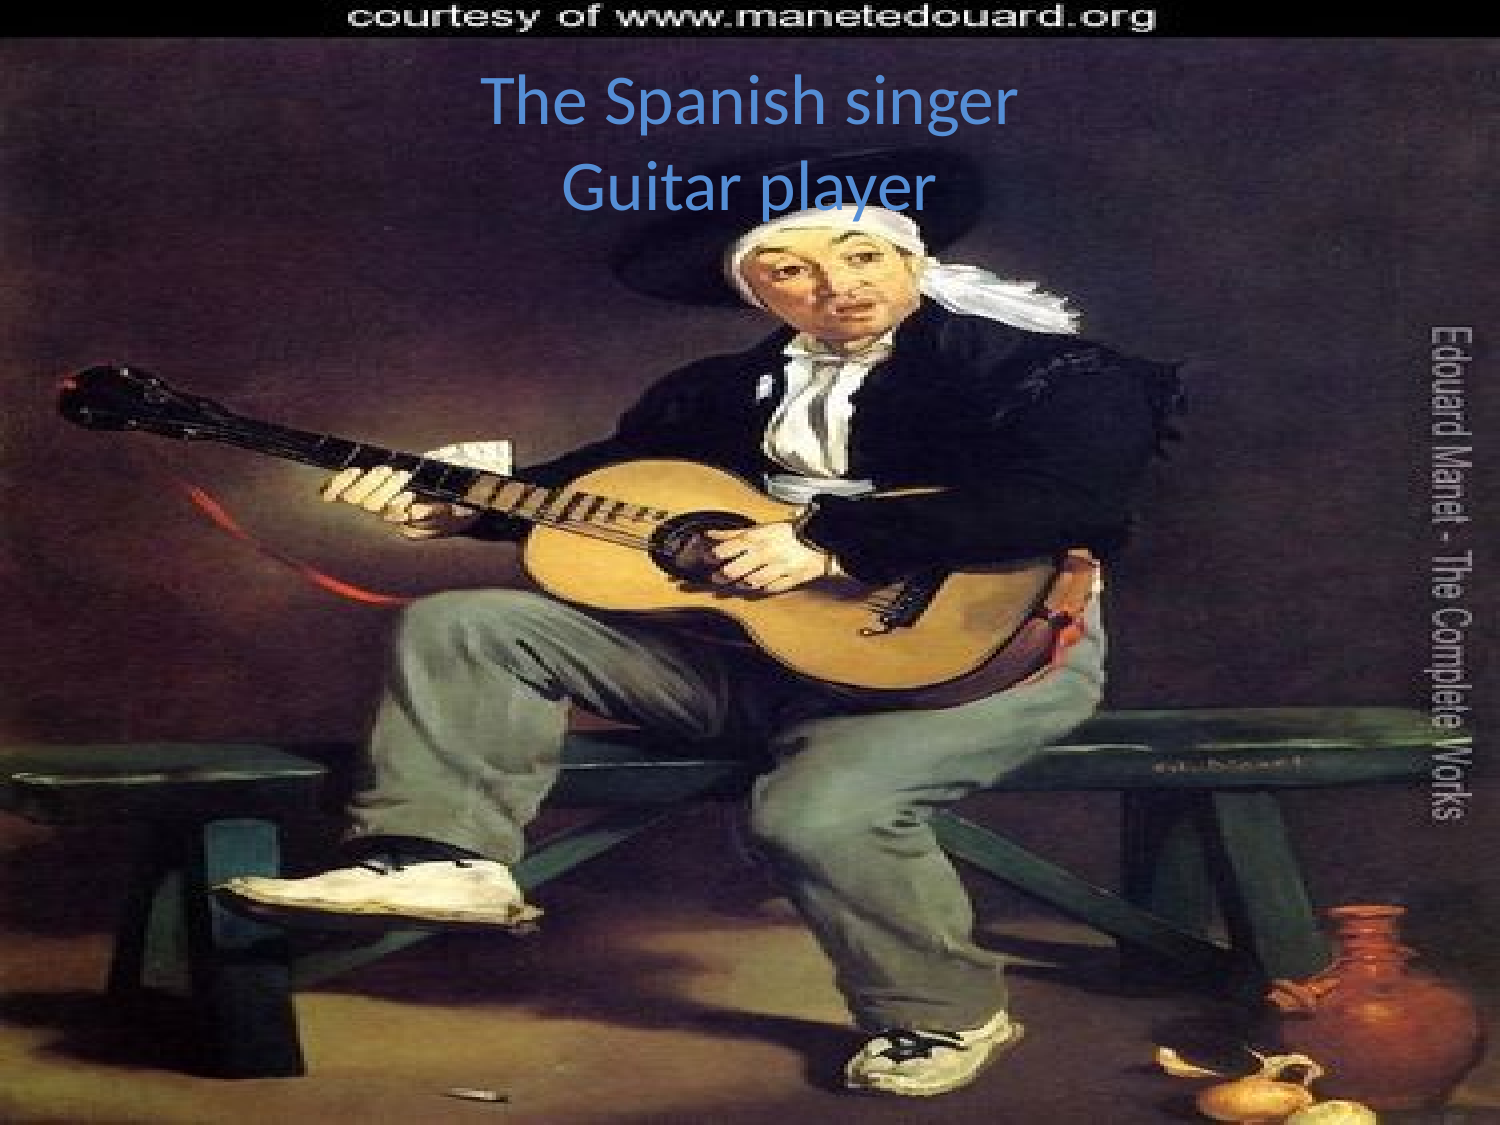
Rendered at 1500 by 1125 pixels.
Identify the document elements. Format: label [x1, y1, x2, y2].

list [0, 0, 1500, 1125]
